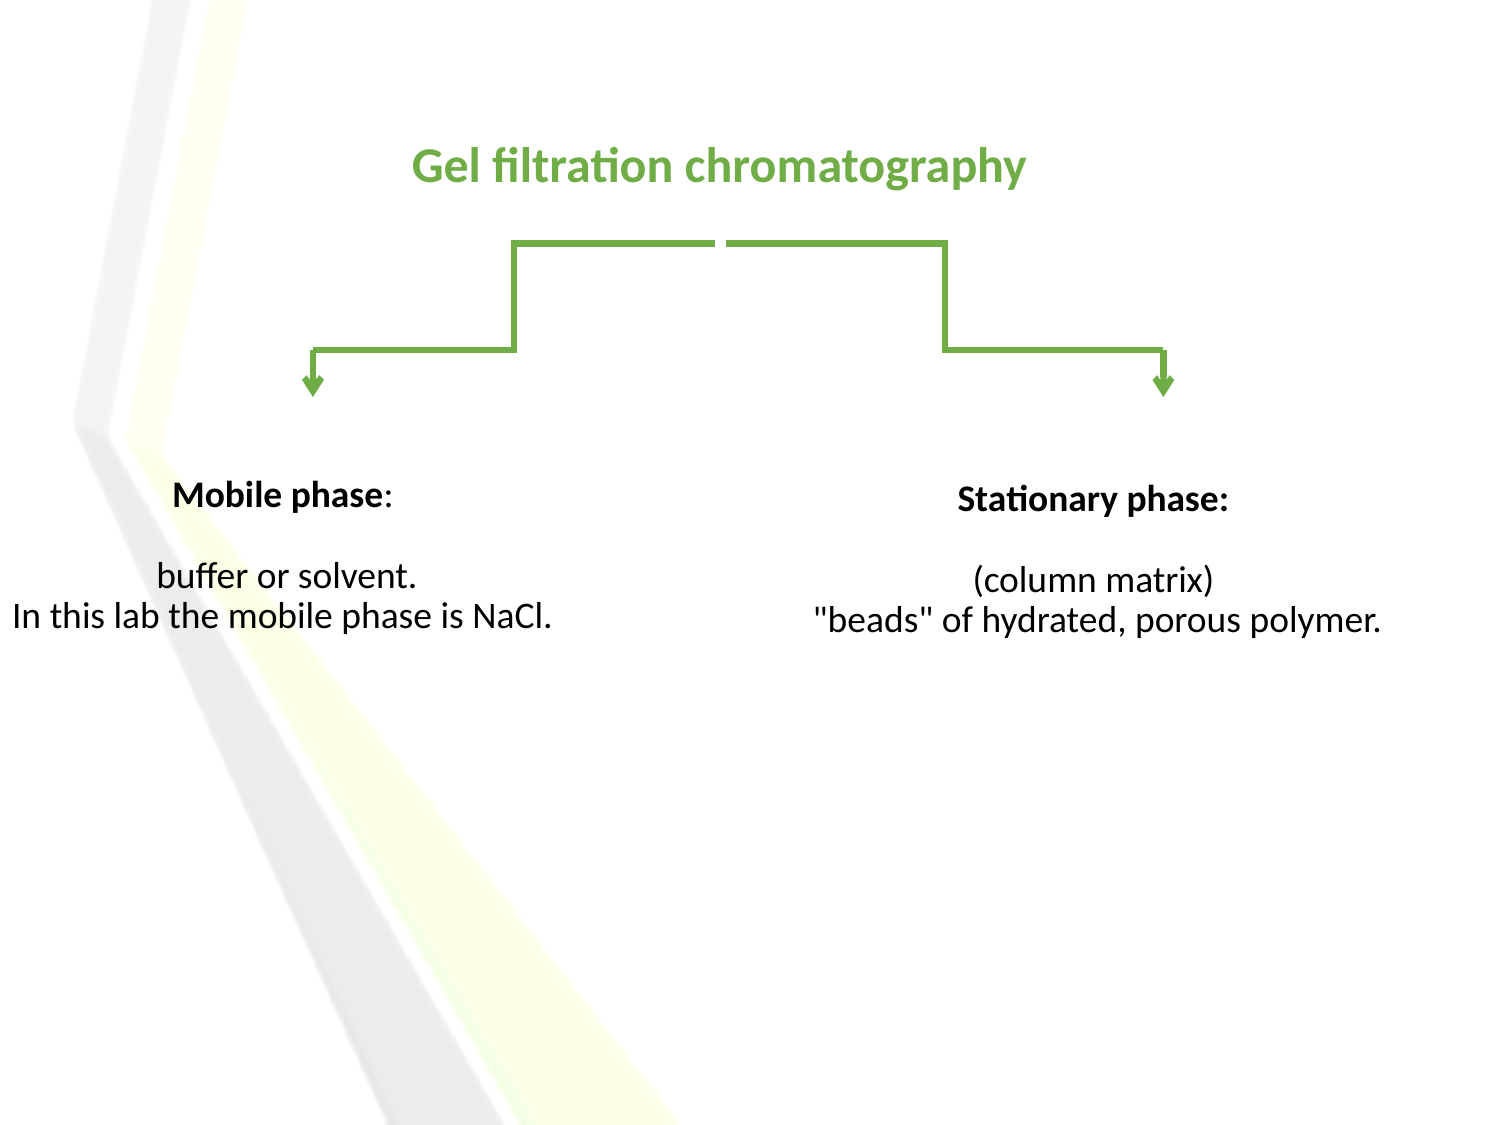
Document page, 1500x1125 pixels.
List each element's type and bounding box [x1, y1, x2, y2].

picture [0, 0, 1500, 1125]
text_box [312, 243, 715, 350]
text_box [726, 243, 1164, 350]
